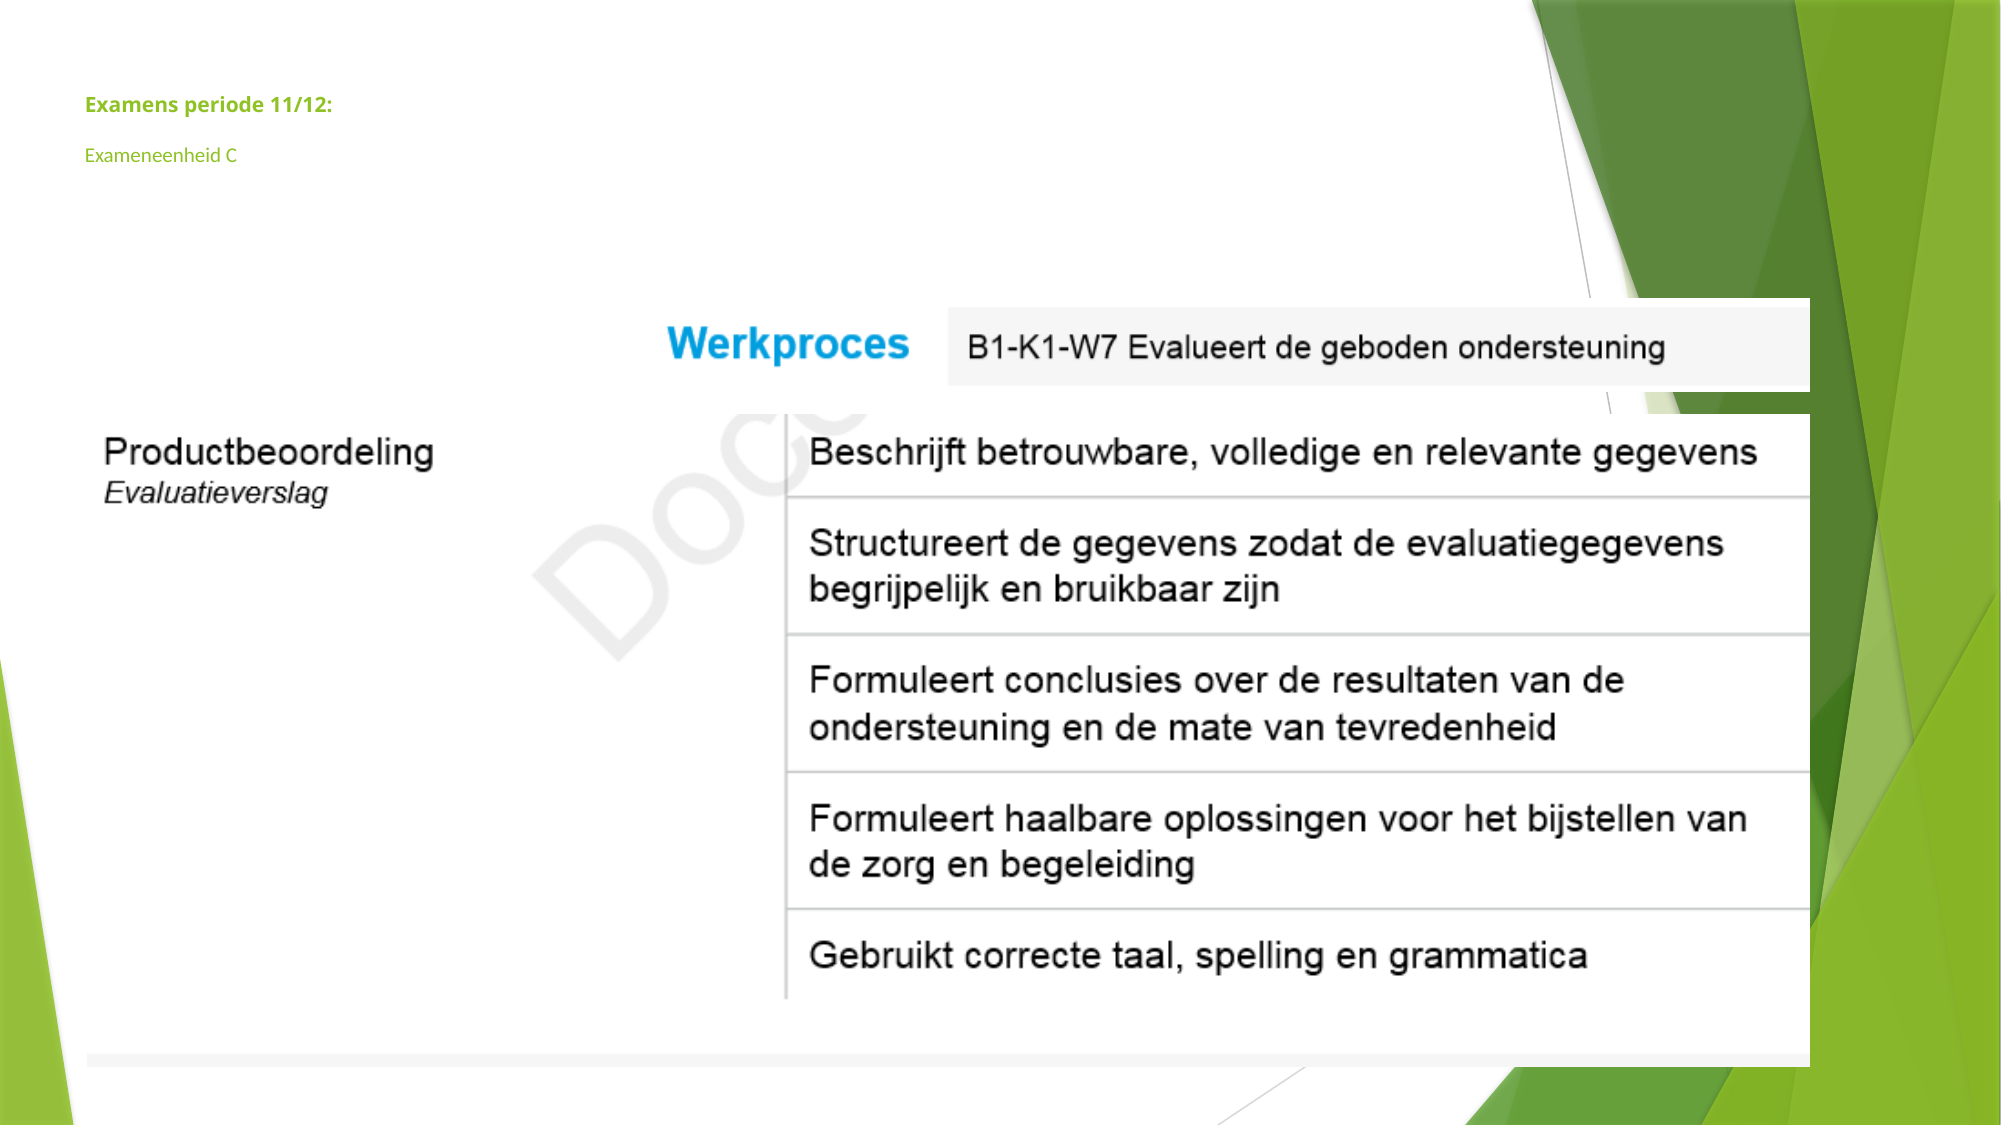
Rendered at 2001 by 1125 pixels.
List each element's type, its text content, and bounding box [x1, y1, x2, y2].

title Examens periode 11/12: Exameneenheid C [69, 58, 1480, 276]
picture [87, 414, 1810, 1067]
picture [650, 298, 1810, 392]
